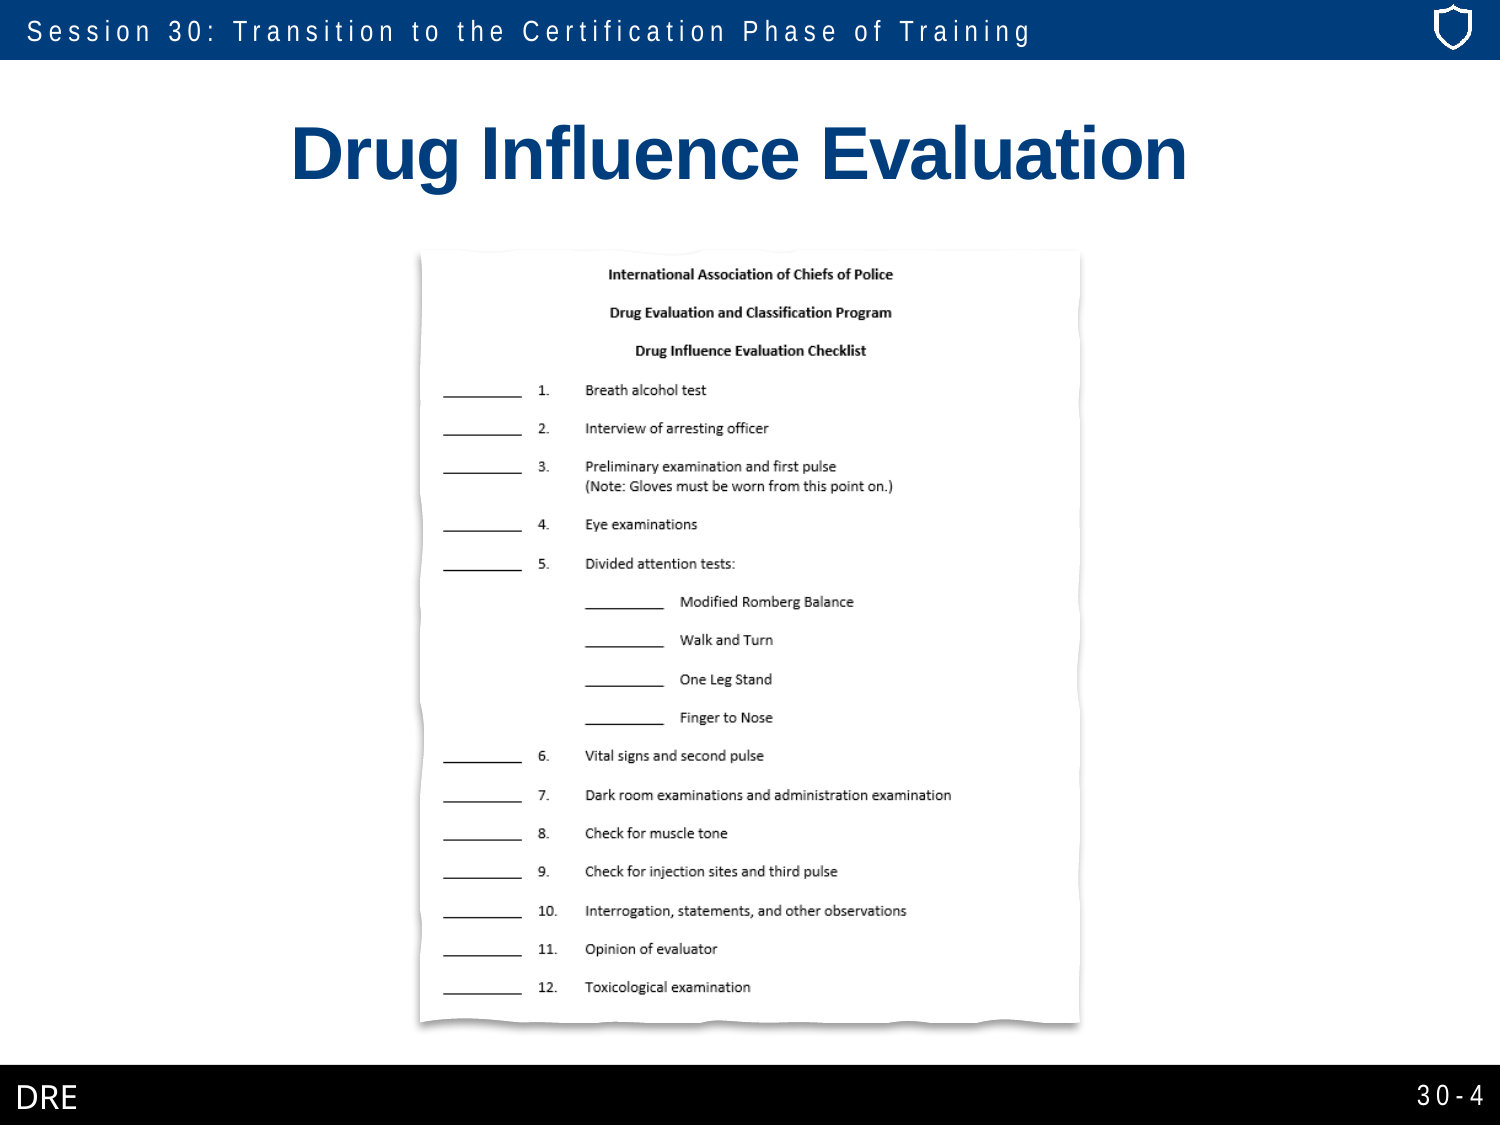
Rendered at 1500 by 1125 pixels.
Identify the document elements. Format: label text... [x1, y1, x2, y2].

slide_number 30-4 [1218, 1063, 1499, 1124]
picture [1434, 4, 1472, 50]
title Drug Influence Evaluation [50, 83, 1450, 215]
picture [419, 250, 1081, 1023]
